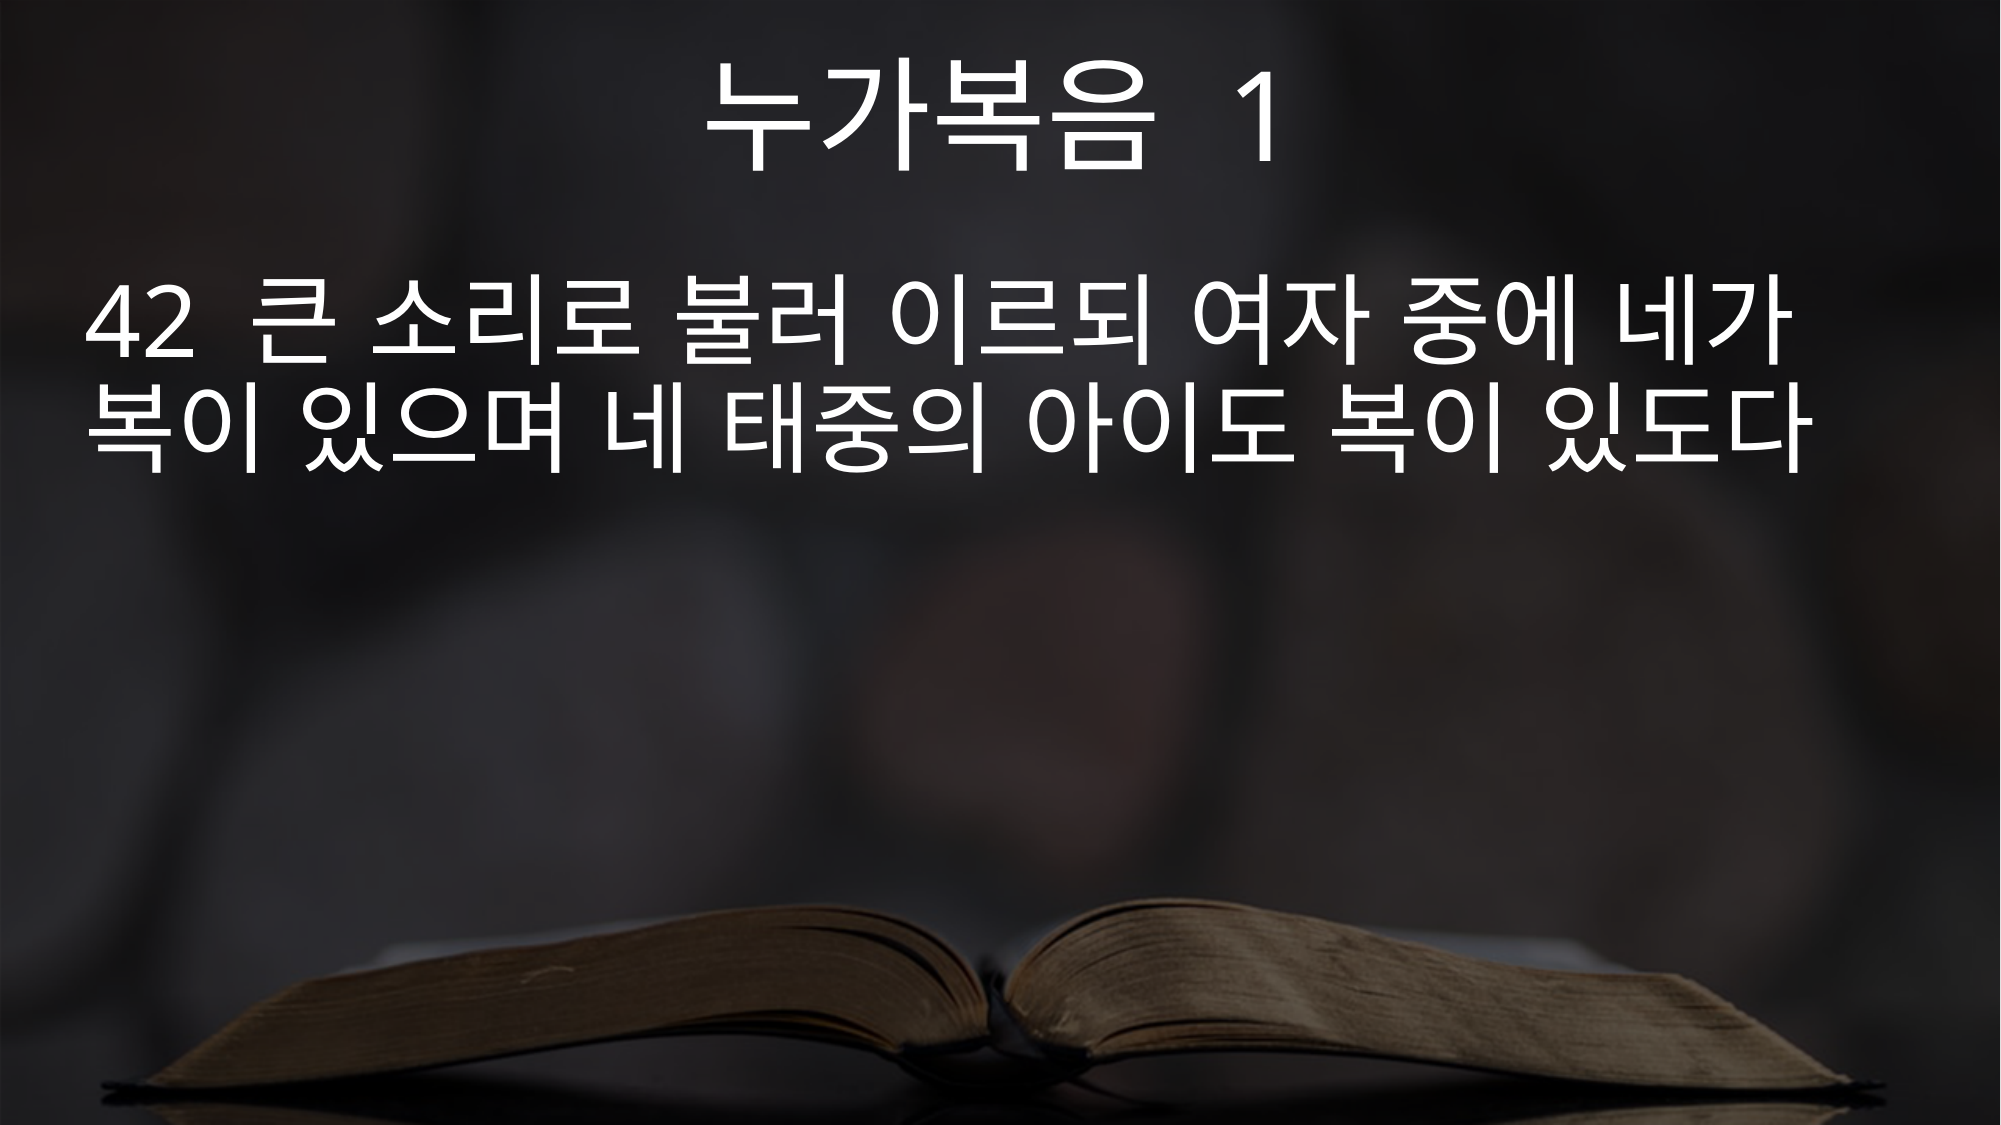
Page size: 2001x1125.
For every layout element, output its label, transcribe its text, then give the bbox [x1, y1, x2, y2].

list 42 큰 소리로 불러 이르되 여자 중에 네가 복이 있으며 네 태중의 아이도 복이 있도다 [69, 263, 1953, 423]
picture [0, 0, 2001, 1125]
footer 누가복음 1 [0, 32, 2000, 192]
